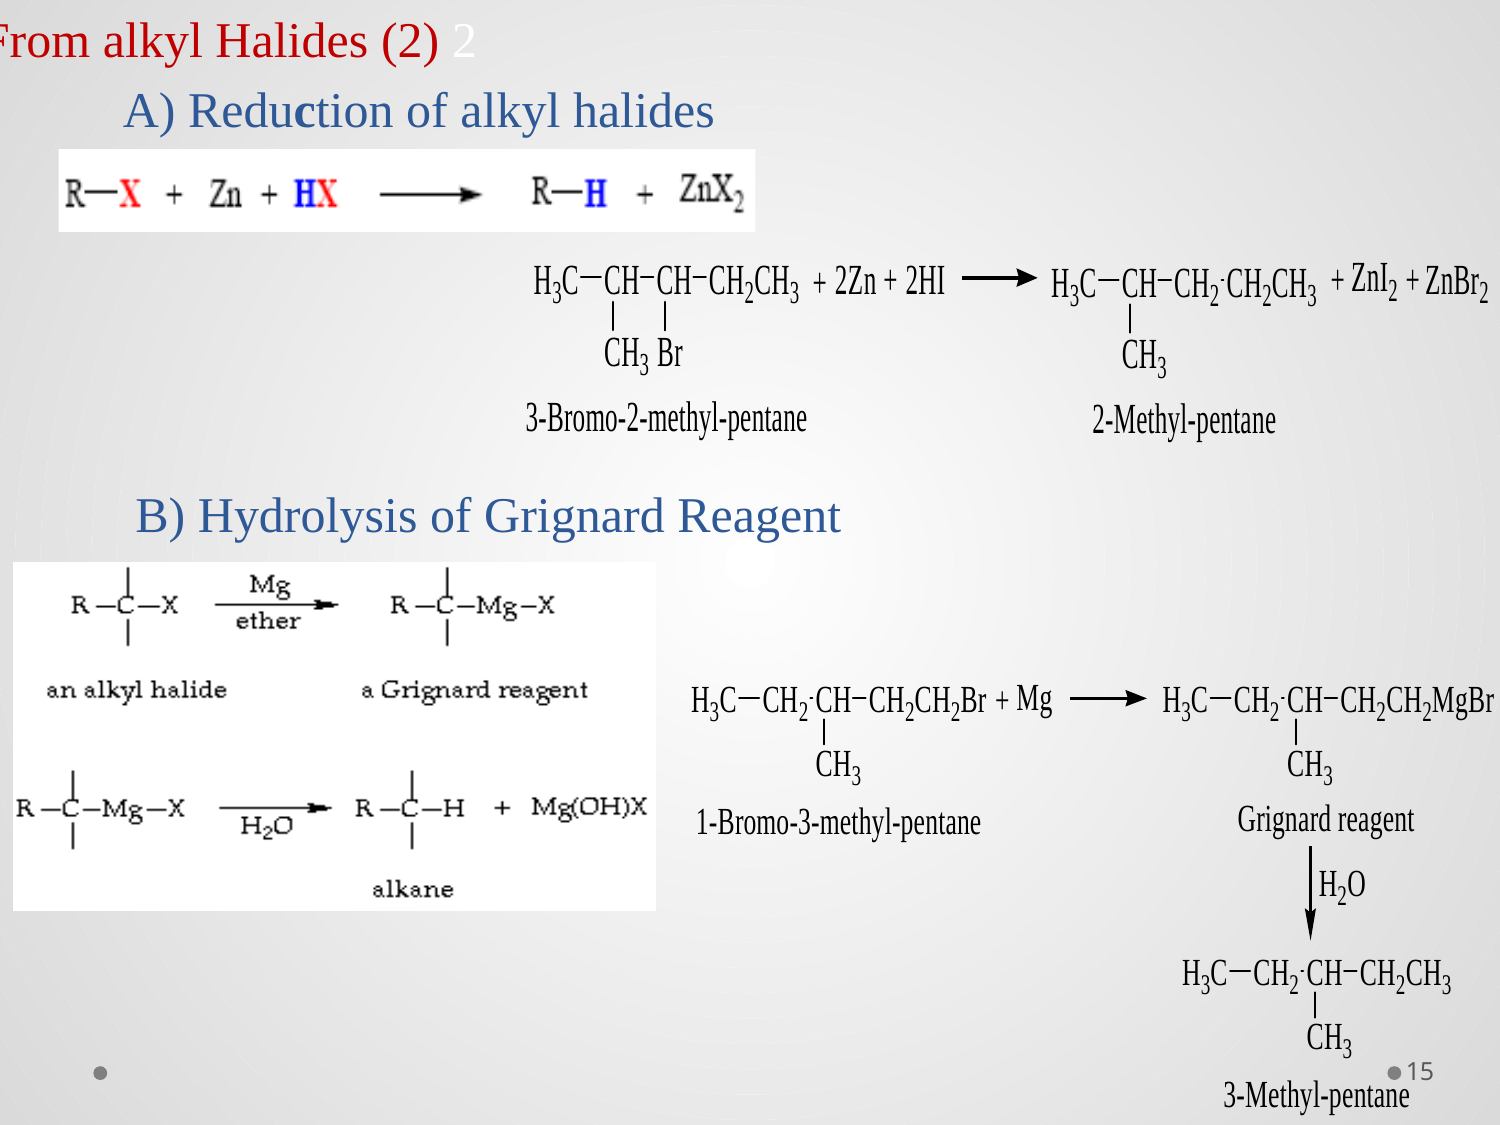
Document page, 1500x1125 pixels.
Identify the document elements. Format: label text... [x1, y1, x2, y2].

picture [690, 680, 1495, 1118]
picture [525, 257, 1489, 446]
picture [58, 148, 756, 232]
text_box 2 (2) From alkyl Halides [0, 0, 642, 75]
text_box A) Reduction of alkyl halides [107, 70, 730, 145]
text_box B) Hydrolysis of Grignard Reagent [120, 474, 857, 550]
picture [13, 562, 656, 911]
